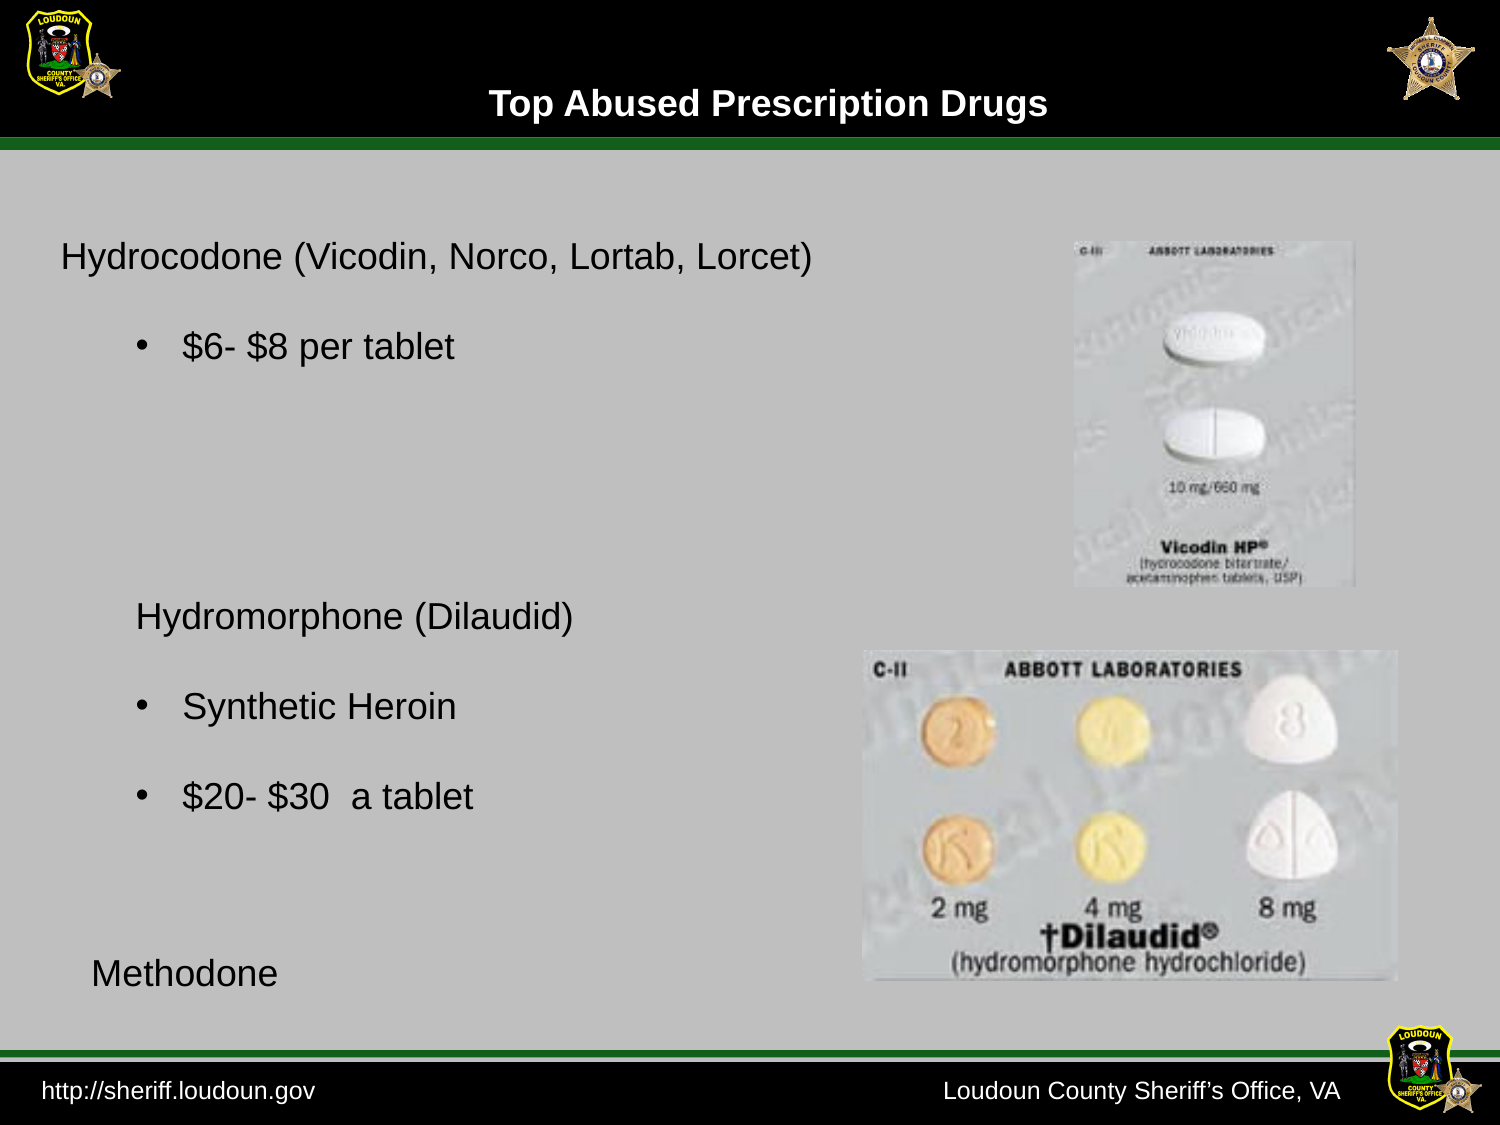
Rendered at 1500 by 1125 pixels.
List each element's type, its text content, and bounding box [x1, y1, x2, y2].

text_box Top Abused Prescription Drugs [162, 71, 1375, 131]
text_box Methodone [76, 896, 294, 1002]
text_box Hydrocodone (Vicodin, Norco, Lortab, Lorcet) $6- $8 per tablet Hydromorphone (Dilaudid) Synthetic Heroin $20- $30 a tablet [45, 224, 1034, 915]
picture [26, 10, 121, 98]
picture [862, 650, 1398, 981]
picture [1387, 17, 1475, 100]
picture [1074, 241, 1356, 587]
picture [1387, 1025, 1482, 1113]
